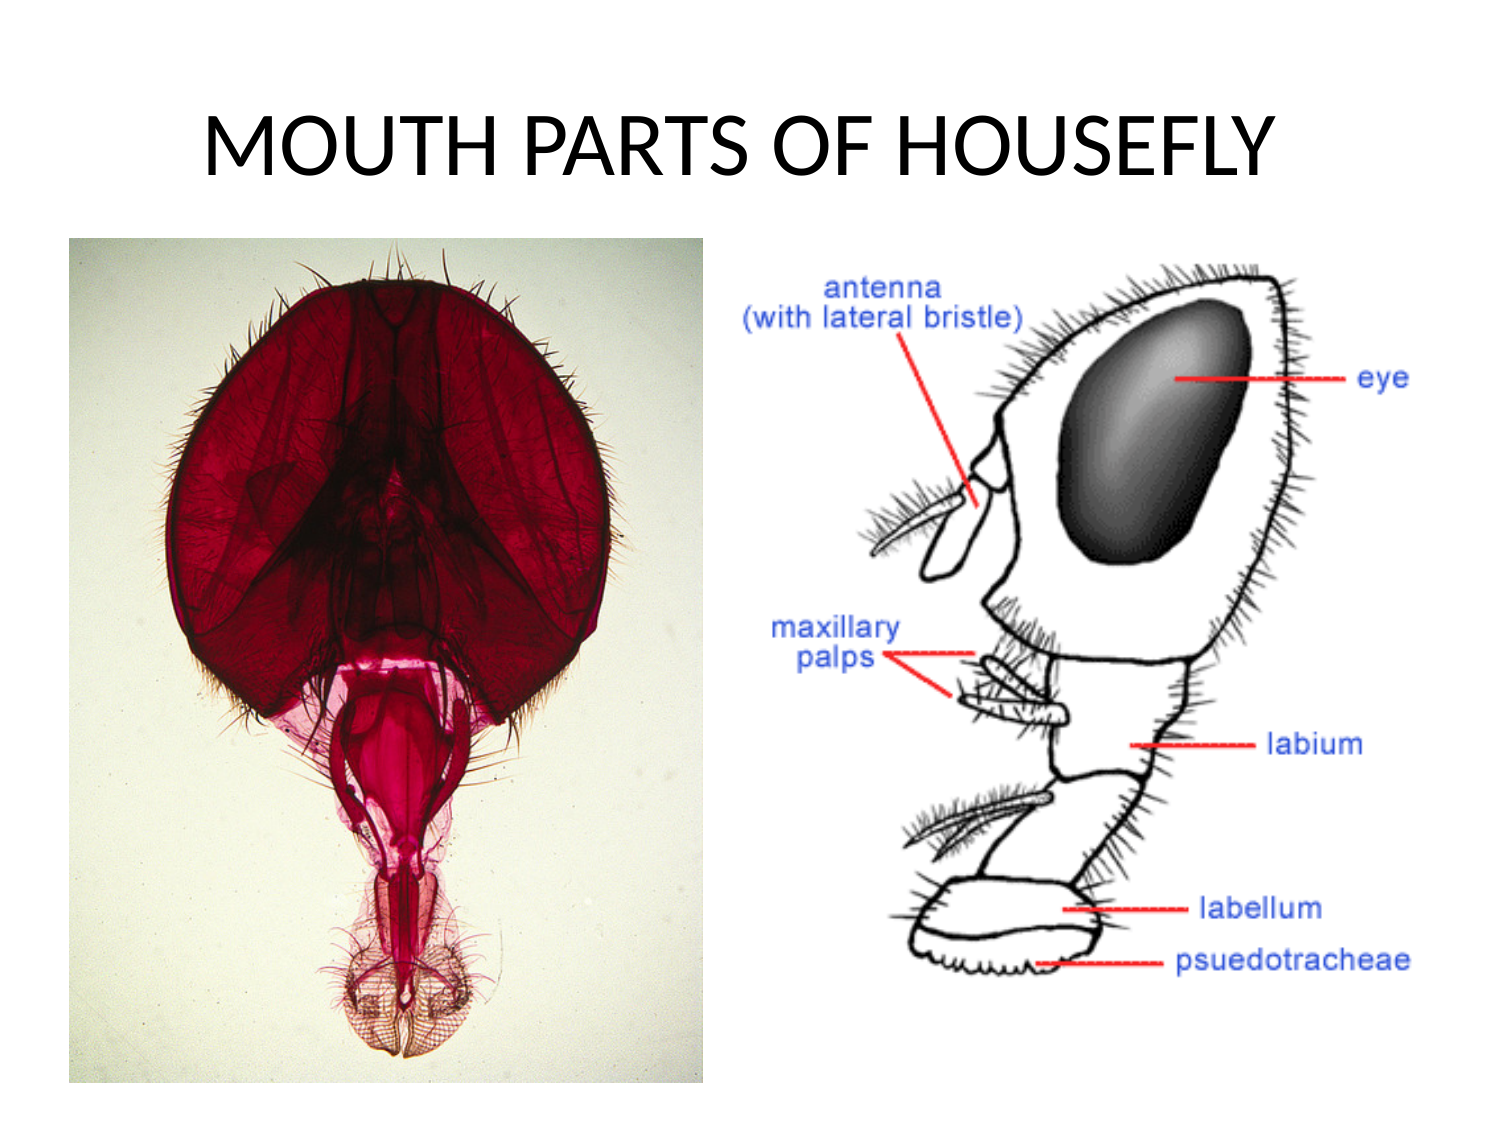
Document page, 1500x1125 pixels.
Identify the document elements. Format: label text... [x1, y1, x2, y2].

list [69, 238, 703, 1083]
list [735, 231, 1432, 1000]
title MOUTH PARTS OF HOUSEFLY [75, 45, 1425, 233]
